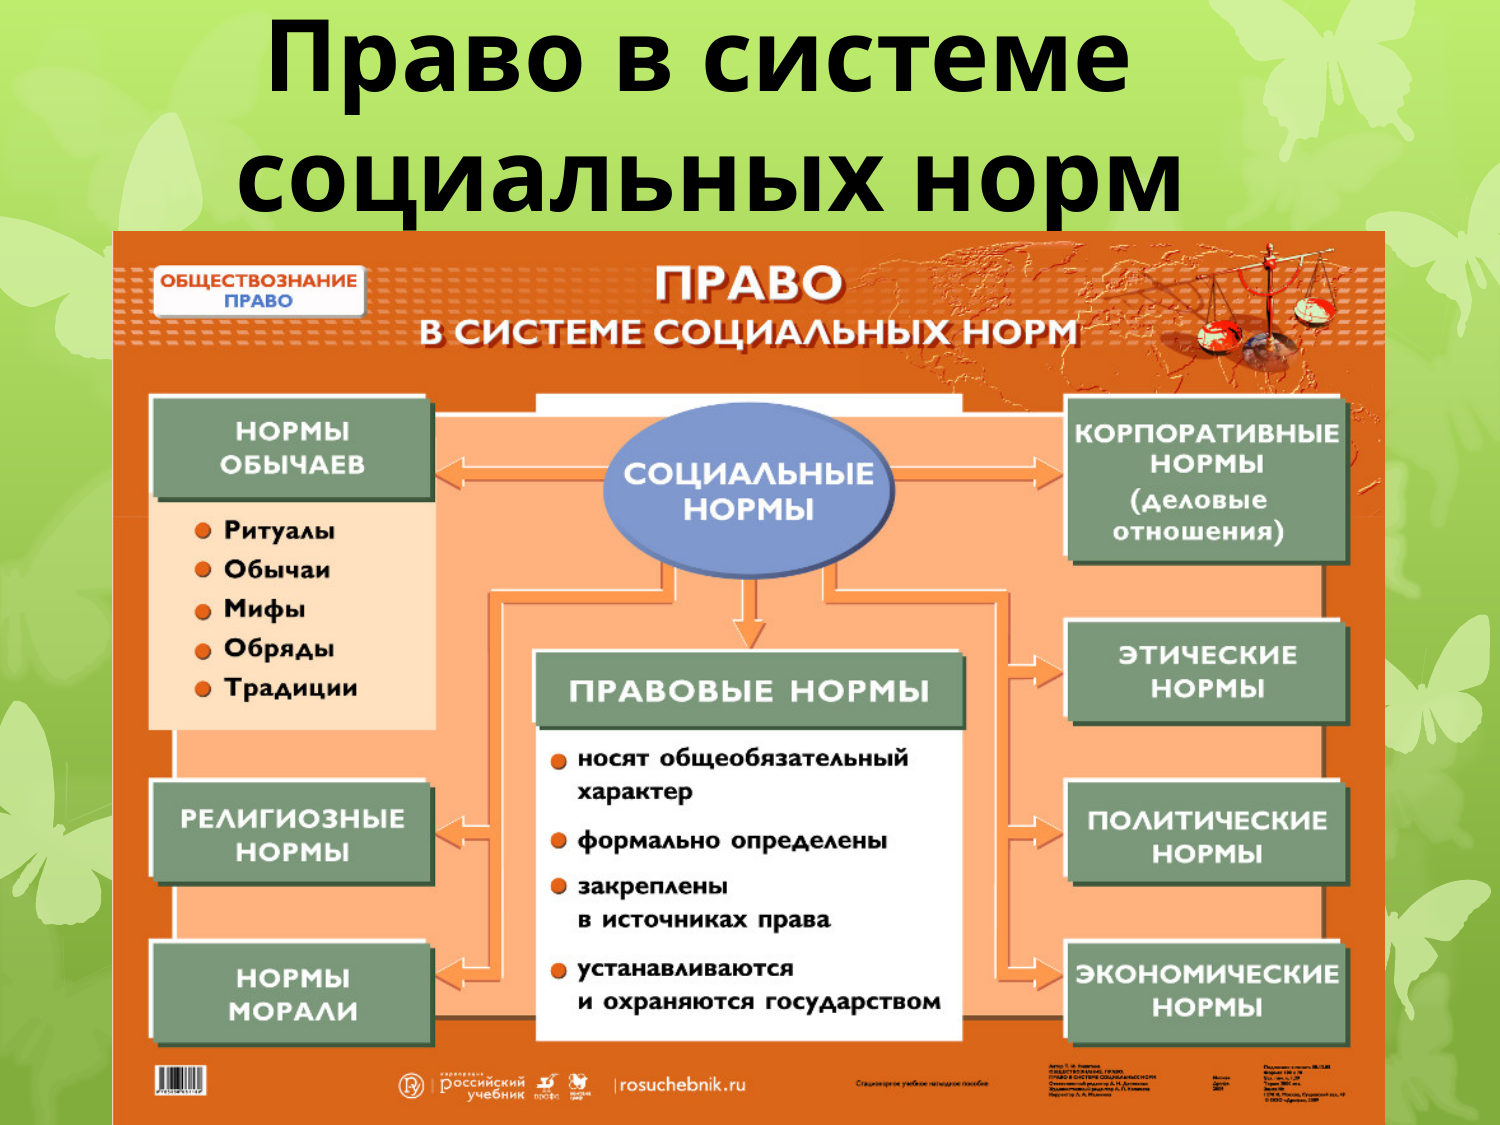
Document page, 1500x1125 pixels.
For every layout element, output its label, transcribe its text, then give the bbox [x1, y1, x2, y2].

text_box Право в системе социальных норм [0, 0, 1453, 239]
picture [111, 231, 1385, 1125]
